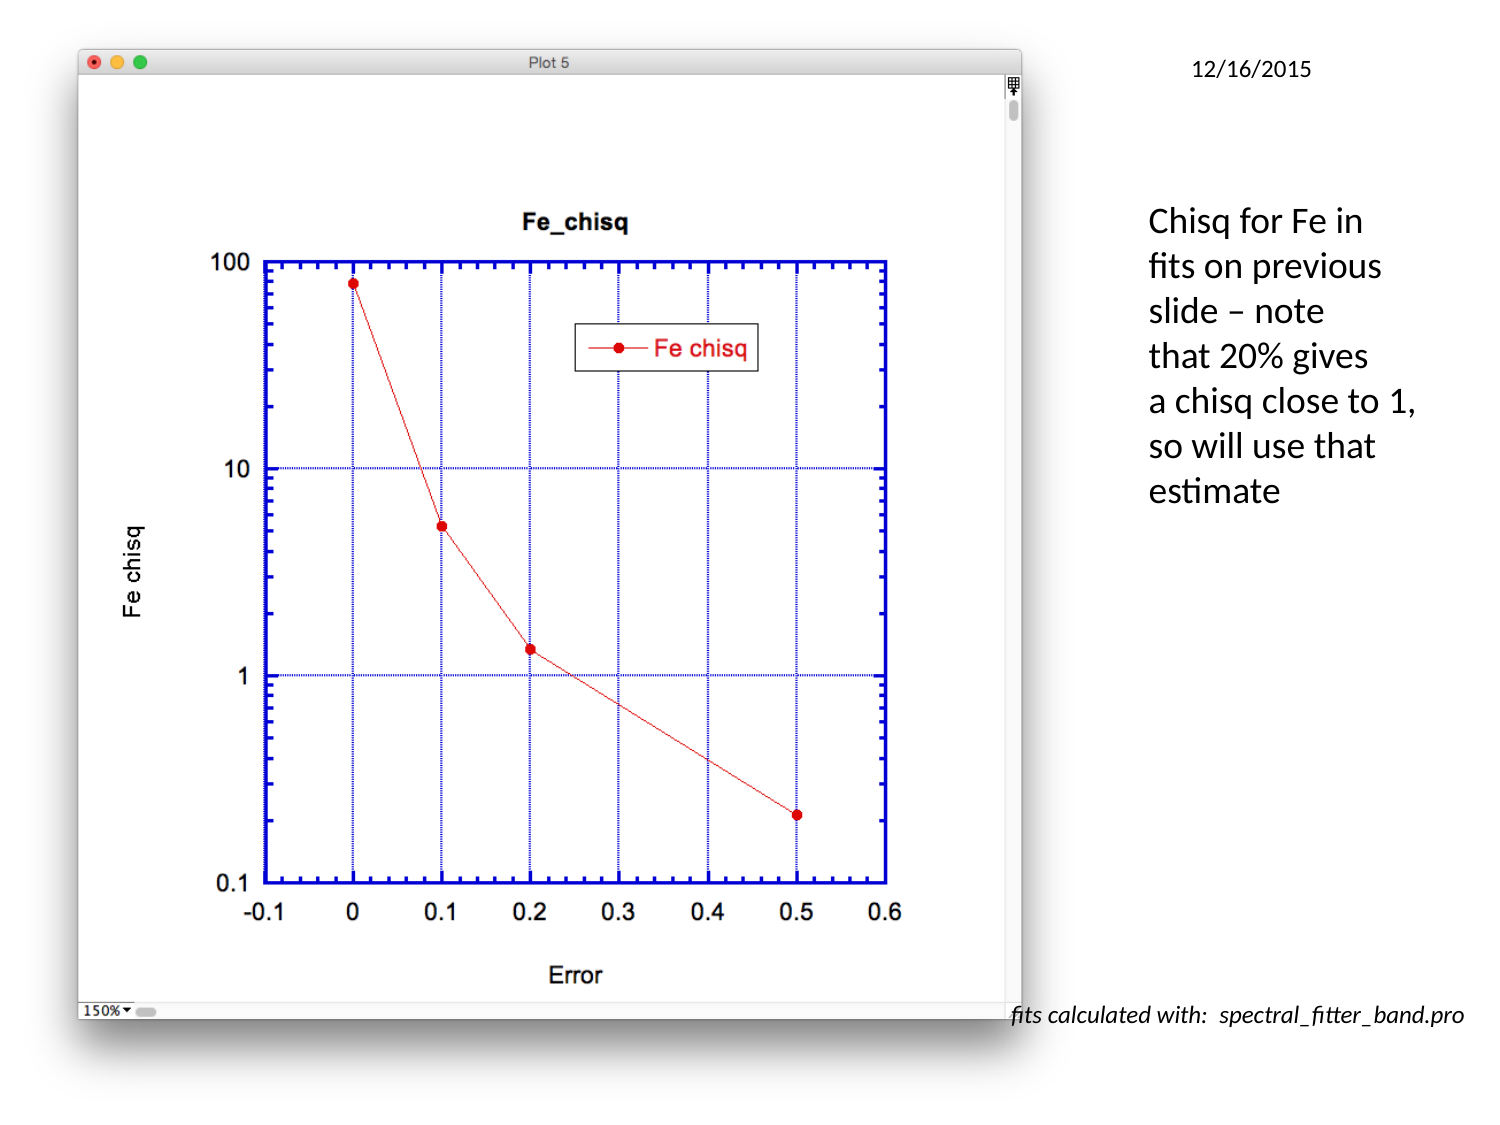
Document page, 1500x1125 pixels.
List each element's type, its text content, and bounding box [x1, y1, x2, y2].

text_box fits calculated with: spectral_fitter_band.pro [1105, 991, 1481, 1036]
text_box Chisq for Fe in fits on previous slide – note that 20% gives a chisq close to 1, so will use that estimate [1133, 189, 1465, 609]
text_box 12/16/2015 [1176, 44, 1328, 90]
picture [0, 0, 1100, 1125]
